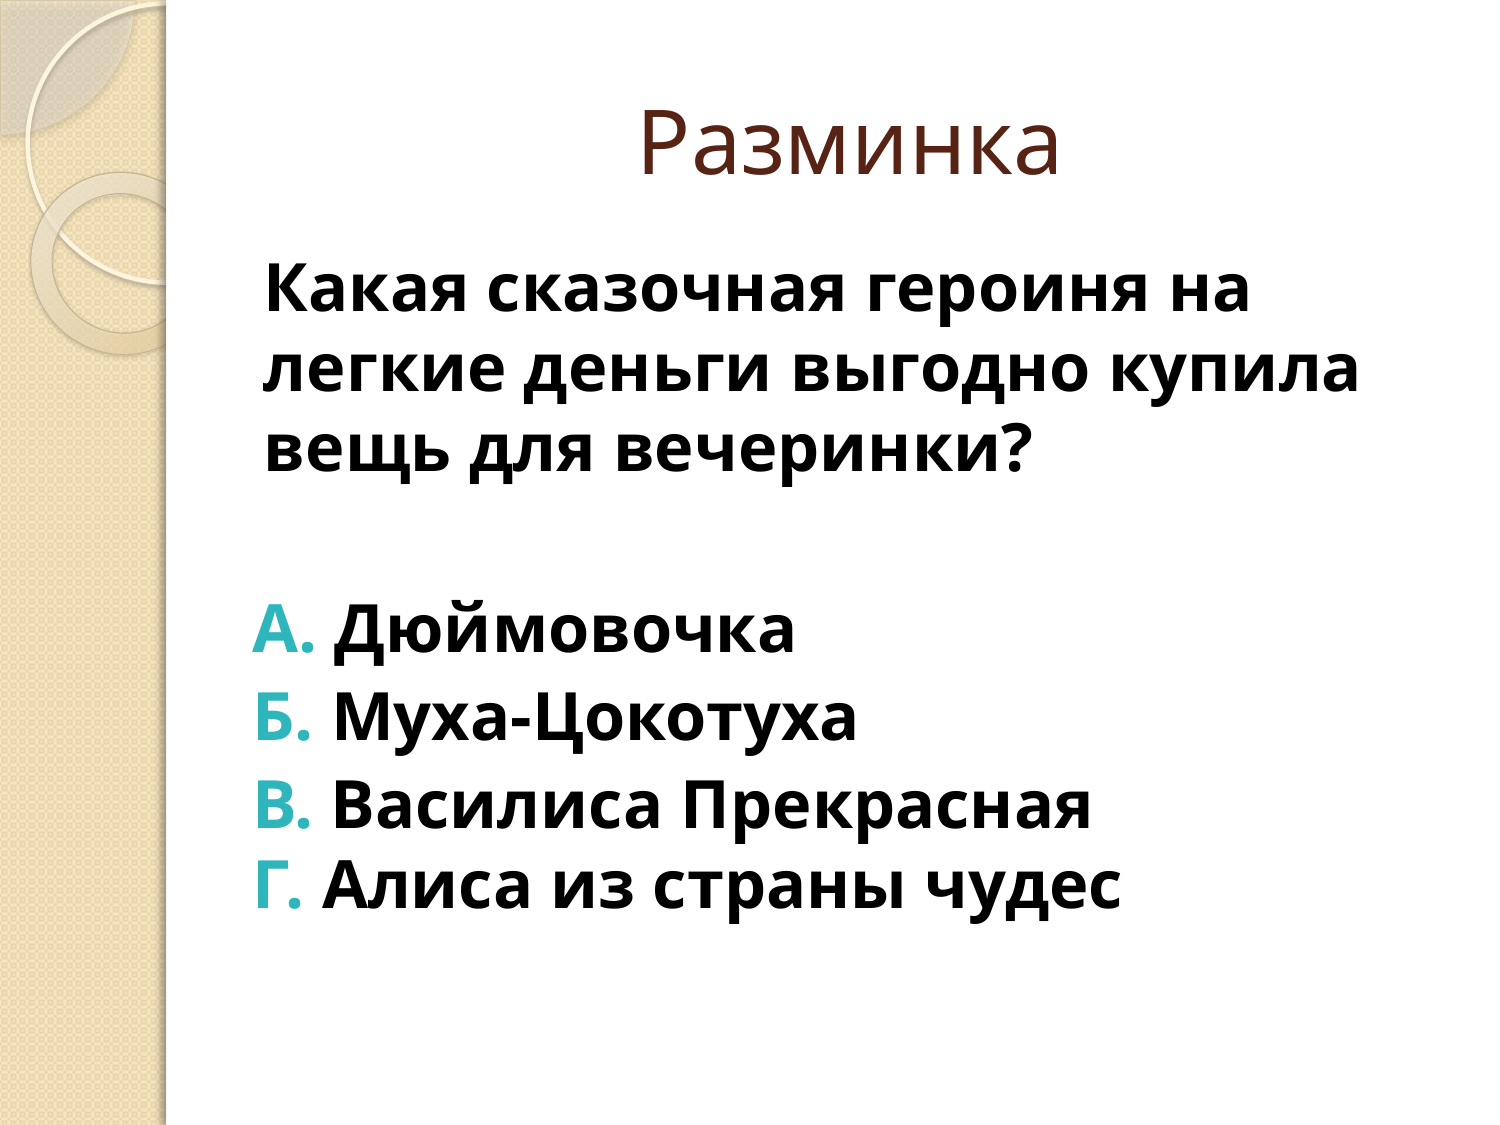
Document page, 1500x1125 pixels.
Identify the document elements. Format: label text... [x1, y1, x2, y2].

list Какая сказочная героиня на легкие деньги выгодно купила вещь для вечеринки? А. Дюймовочка Б. Муха-Цокотуха В. Василиса Прекрасная Г. Алиса из страны чудес [235, 237, 1466, 1025]
title Разминка [235, 45, 1466, 233]
